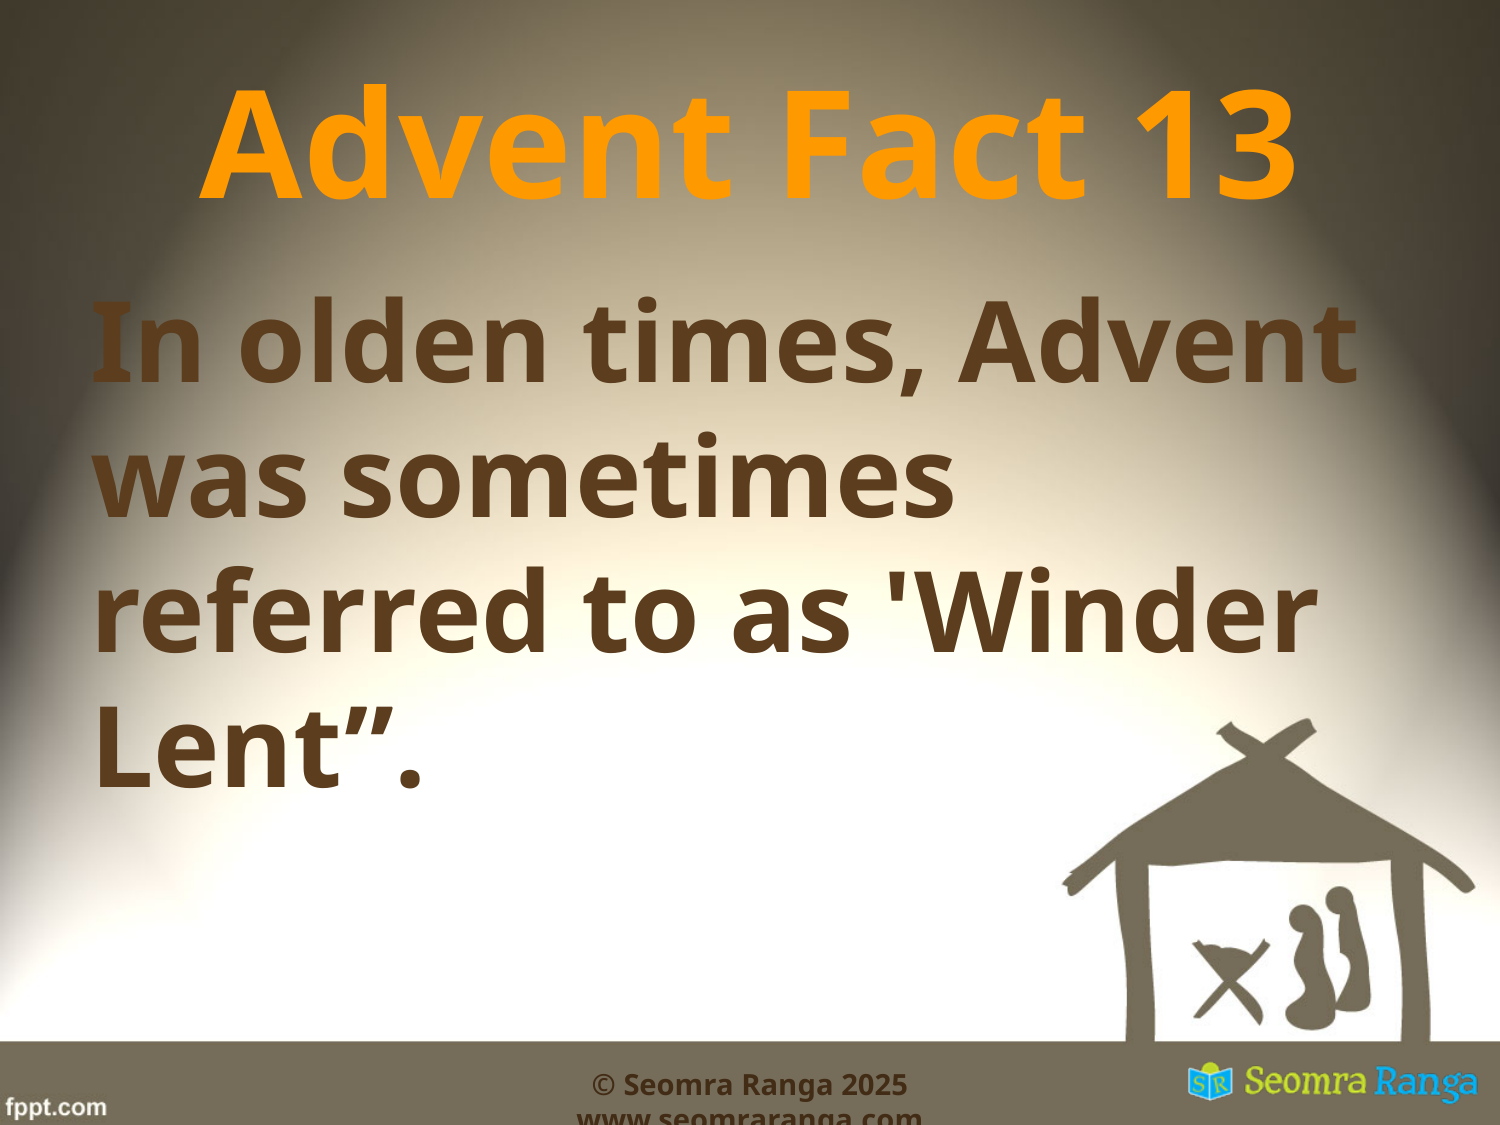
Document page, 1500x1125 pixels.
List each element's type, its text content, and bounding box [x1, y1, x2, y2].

text_box © Seomra Ranga 2025 www.seomraranga.com [401, 1058, 1099, 1125]
title Advent Fact 13 [75, 45, 1425, 233]
list In olden times, Advent was sometimes referred to as 'Winder Lent”. [75, 262, 1425, 1005]
picture [0, 0, 1500, 1125]
